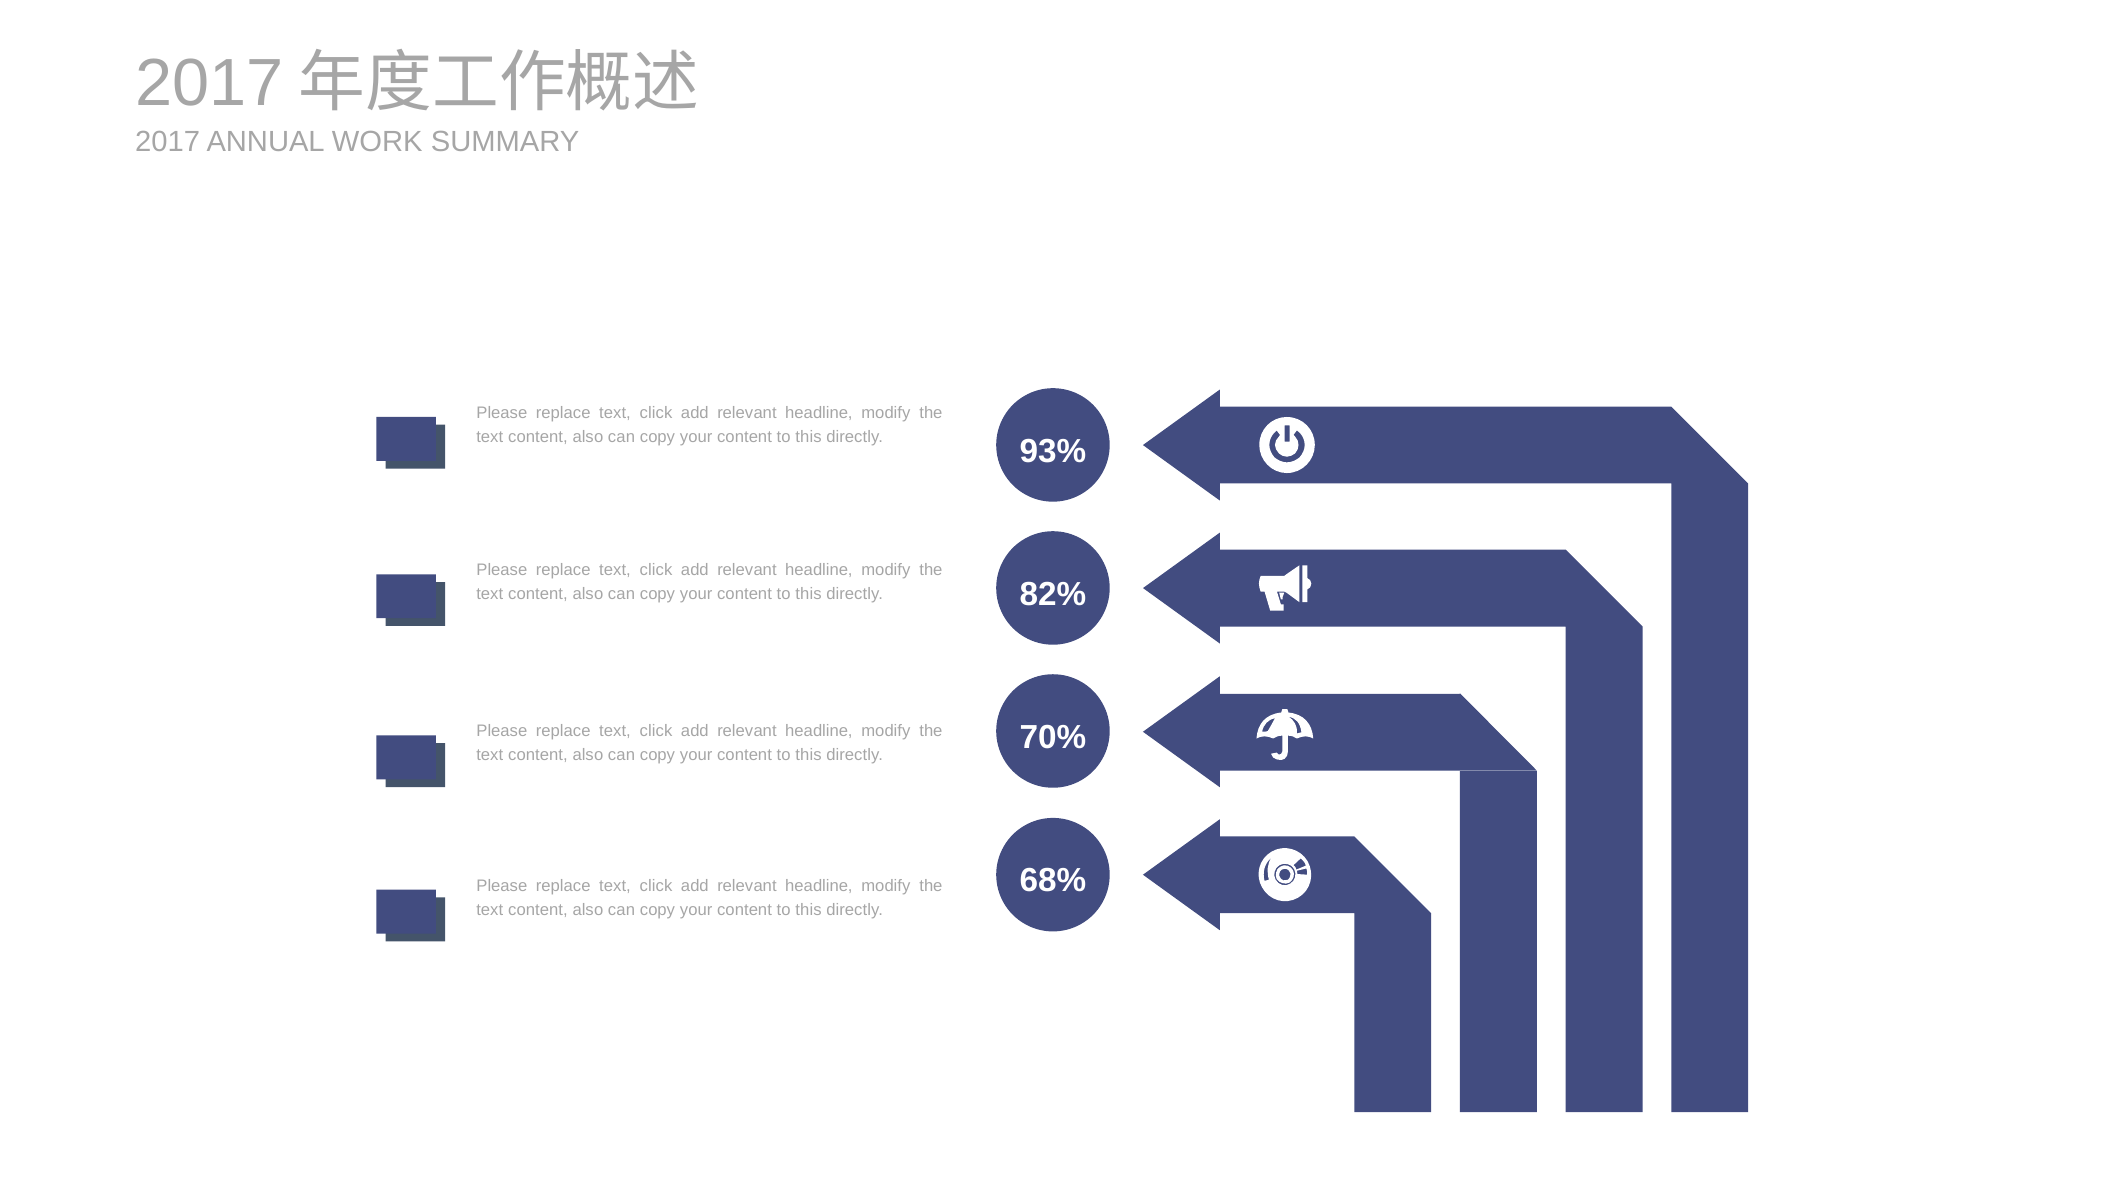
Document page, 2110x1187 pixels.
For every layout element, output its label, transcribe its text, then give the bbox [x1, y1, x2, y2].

text_box 2017 ANNUAL WORK SUMMARY [135, 122, 596, 158]
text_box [996, 531, 1110, 645]
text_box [376, 735, 446, 788]
text_box 2017年度工作概述 [135, 38, 783, 119]
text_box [376, 889, 446, 942]
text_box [996, 817, 1110, 932]
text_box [996, 388, 1110, 502]
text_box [1142, 389, 1749, 1112]
text_box Please replace text, click add relevant headline, modify the text content, also can copy your content to this directly. [461, 390, 959, 453]
text_box Please replace text, click add relevant headline, modify the text content, also can copy your content to this directly. [461, 708, 959, 772]
text_box Please replace text, click add relevant headline, modify the text content, also can copy your content to this directly. [461, 863, 959, 926]
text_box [376, 574, 446, 626]
text_box Please replace text, click add relevant headline, modify the text content, also can copy your content to this directly. [461, 547, 959, 611]
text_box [996, 674, 1110, 788]
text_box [1142, 819, 1432, 1112]
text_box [376, 416, 446, 469]
